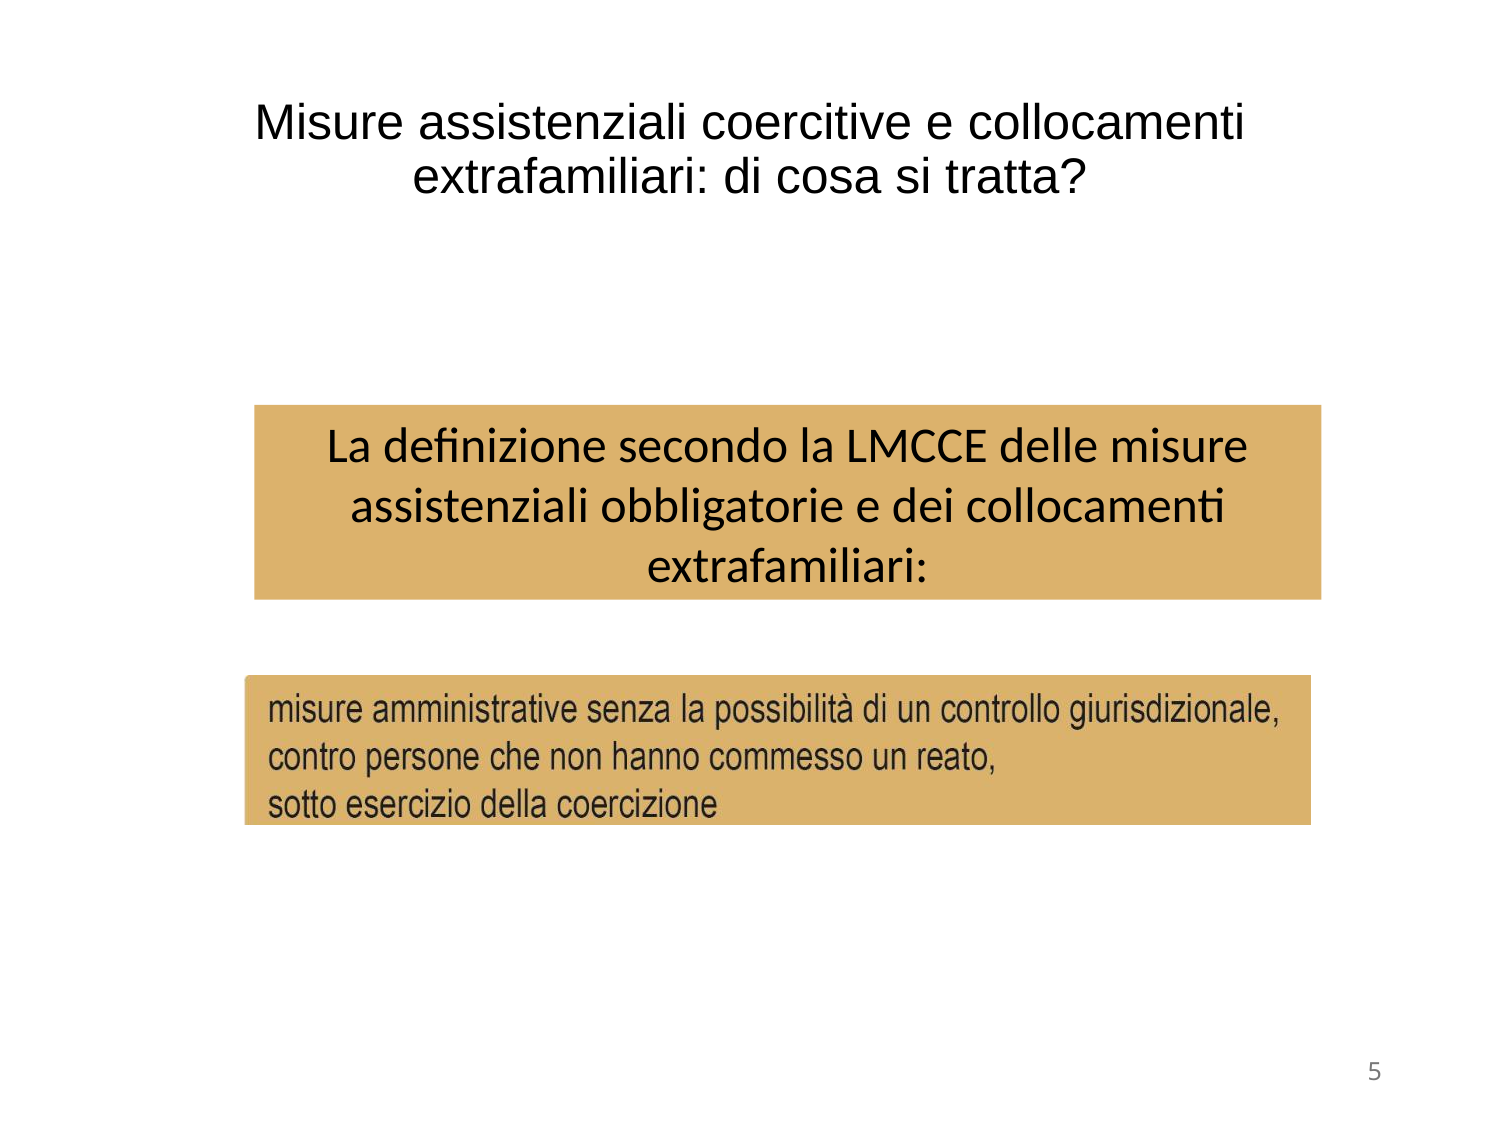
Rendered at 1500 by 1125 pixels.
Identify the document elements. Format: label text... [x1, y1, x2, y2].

slide_number 5 [1059, 1042, 1397, 1103]
text_box La definizione secondo la LMCCE delle misure assistenziali obbligatorie e dei collocamenti extrafamiliari: [254, 404, 1322, 600]
picture [243, 674, 1312, 826]
title Misure assistenziali coercitive e collocamenti extrafamiliari: di cosa si tratta? [103, 59, 1397, 240]
